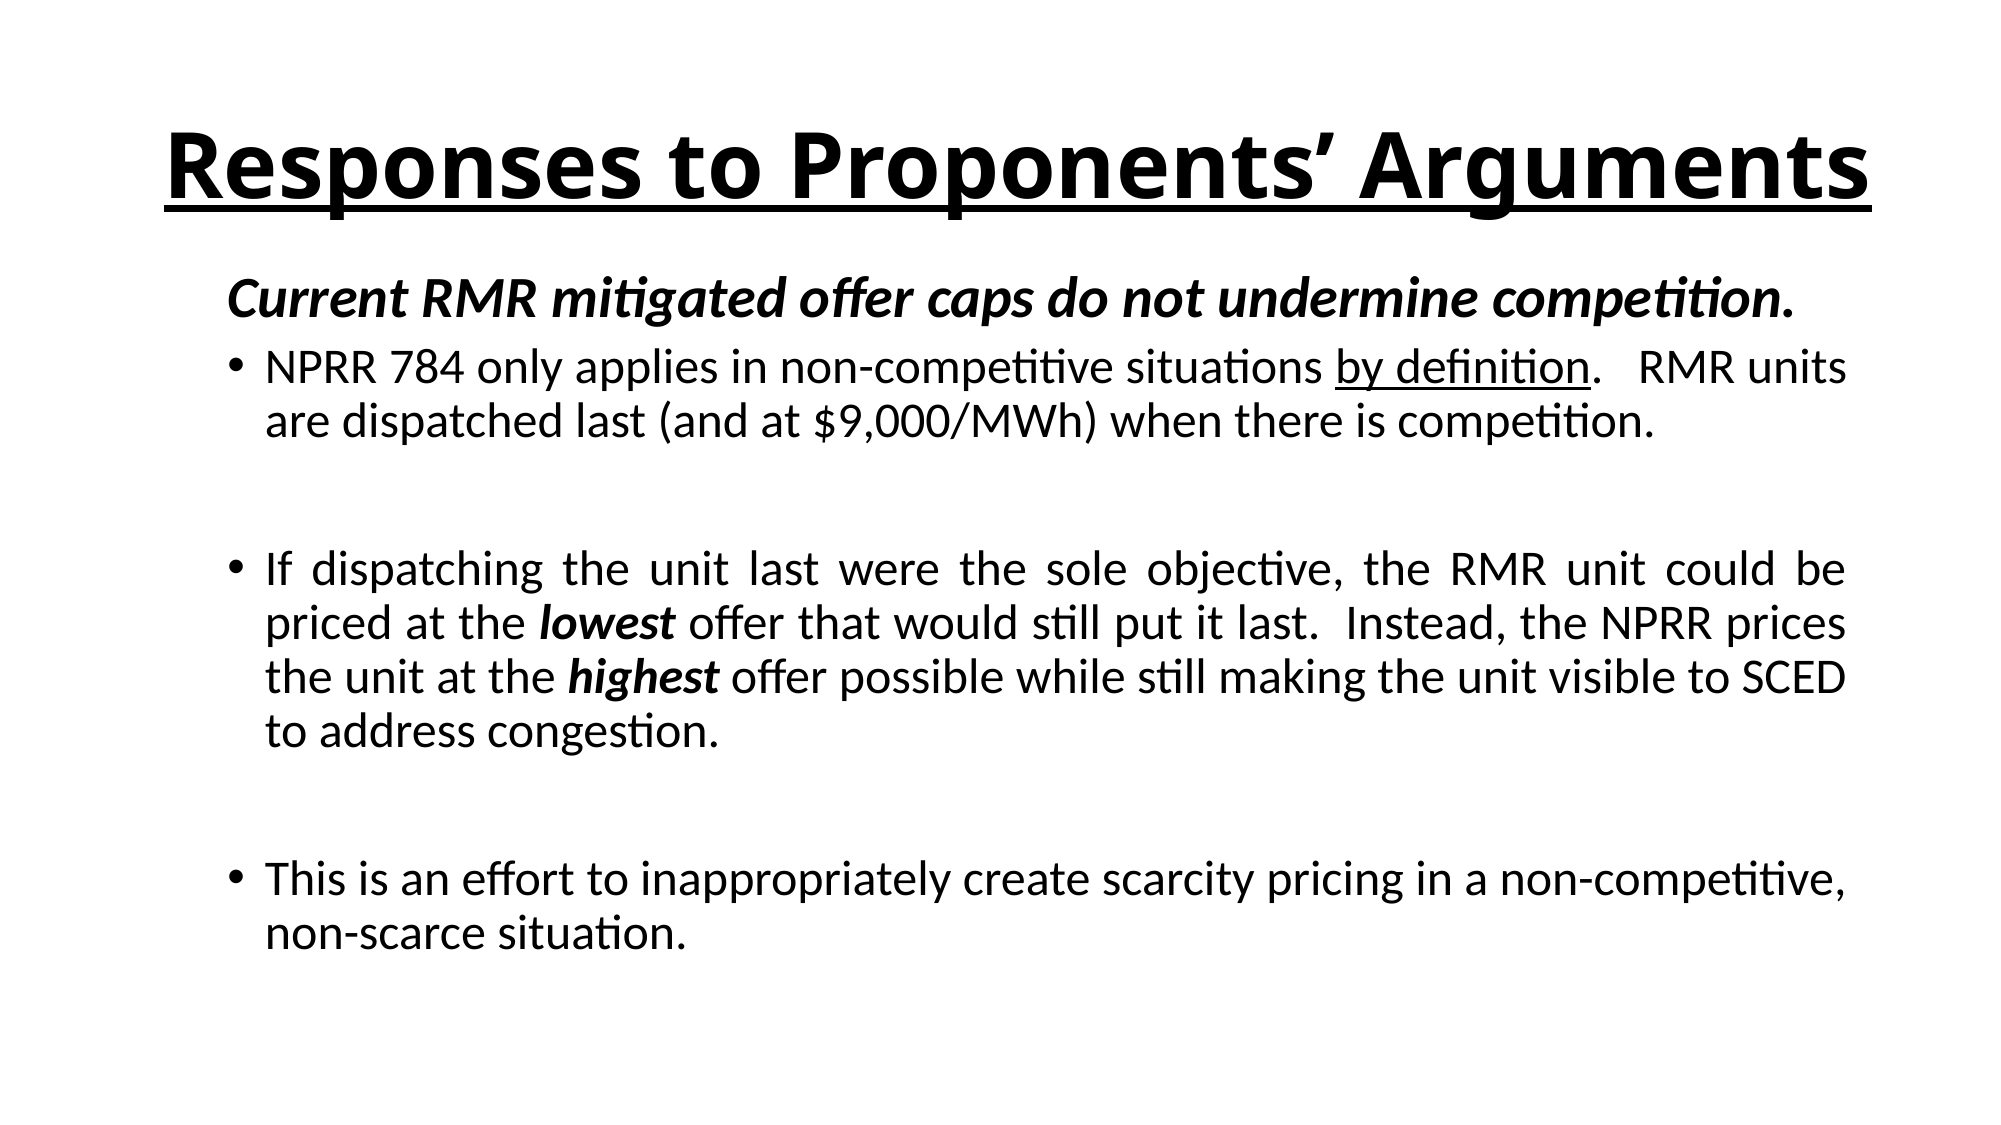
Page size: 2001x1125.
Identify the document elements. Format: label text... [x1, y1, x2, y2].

list Current RMR mitigated offer caps do not undermine competition. NPRR 784 only applies in non-competitive situations by definition. RMR units are dispatched last (and at $9,000/MWh) when there is competition. If dispatching the unit last were the sole objective, the RMR unit could be priced at the lowest offer that would still put it last. Instead, the NPRR prices the unit at the highest offer possible while still making the unit visible to SCED to address congestion. This is an effort to inappropriately create scarcity pricing in a non-competitive, non-scarce situation. [137, 259, 1863, 1029]
title Responses to Proponents’ Arguments [137, 59, 1899, 278]
